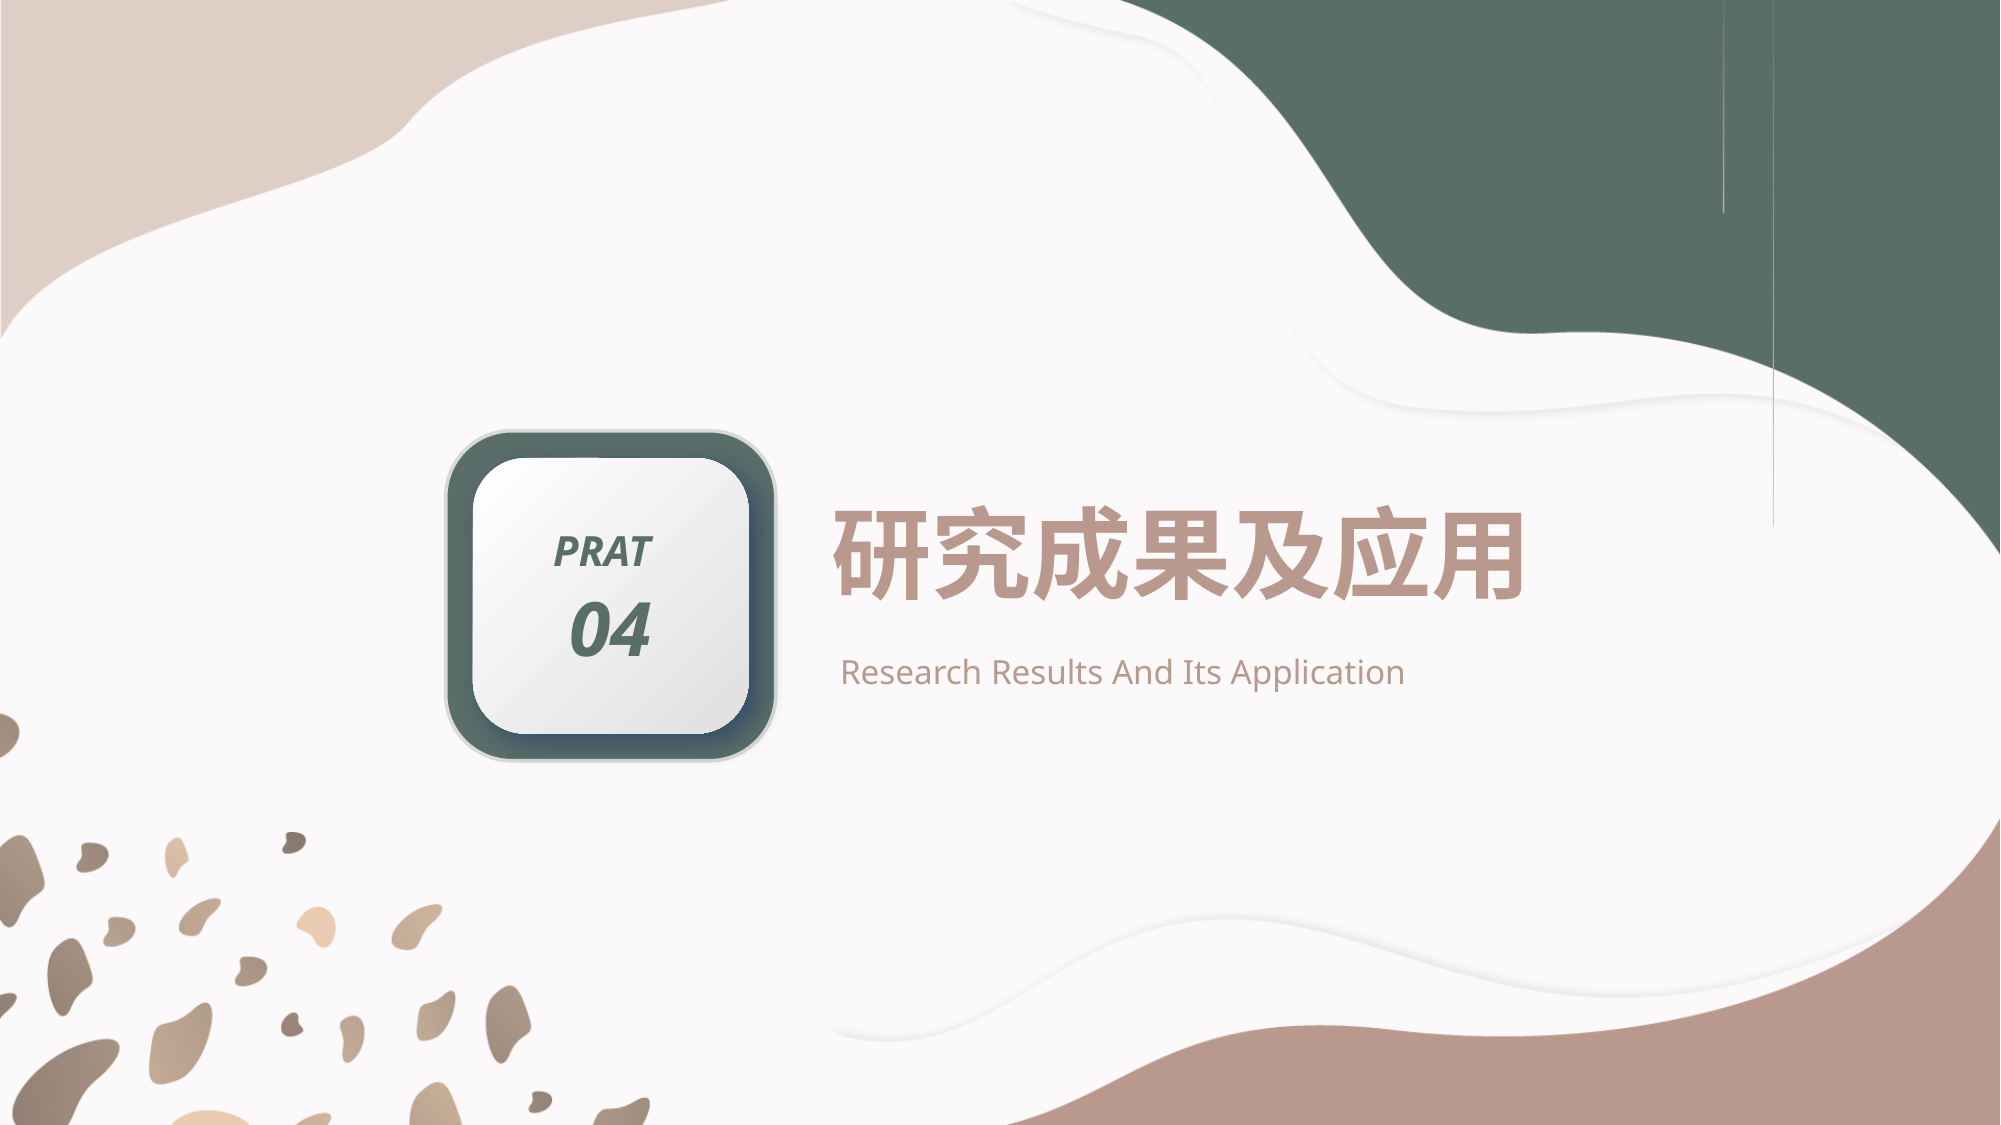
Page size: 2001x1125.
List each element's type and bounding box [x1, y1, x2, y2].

text_box [445, 430, 776, 761]
text_box [816, 483, 1555, 700]
picture [0, 0, 2000, 1125]
